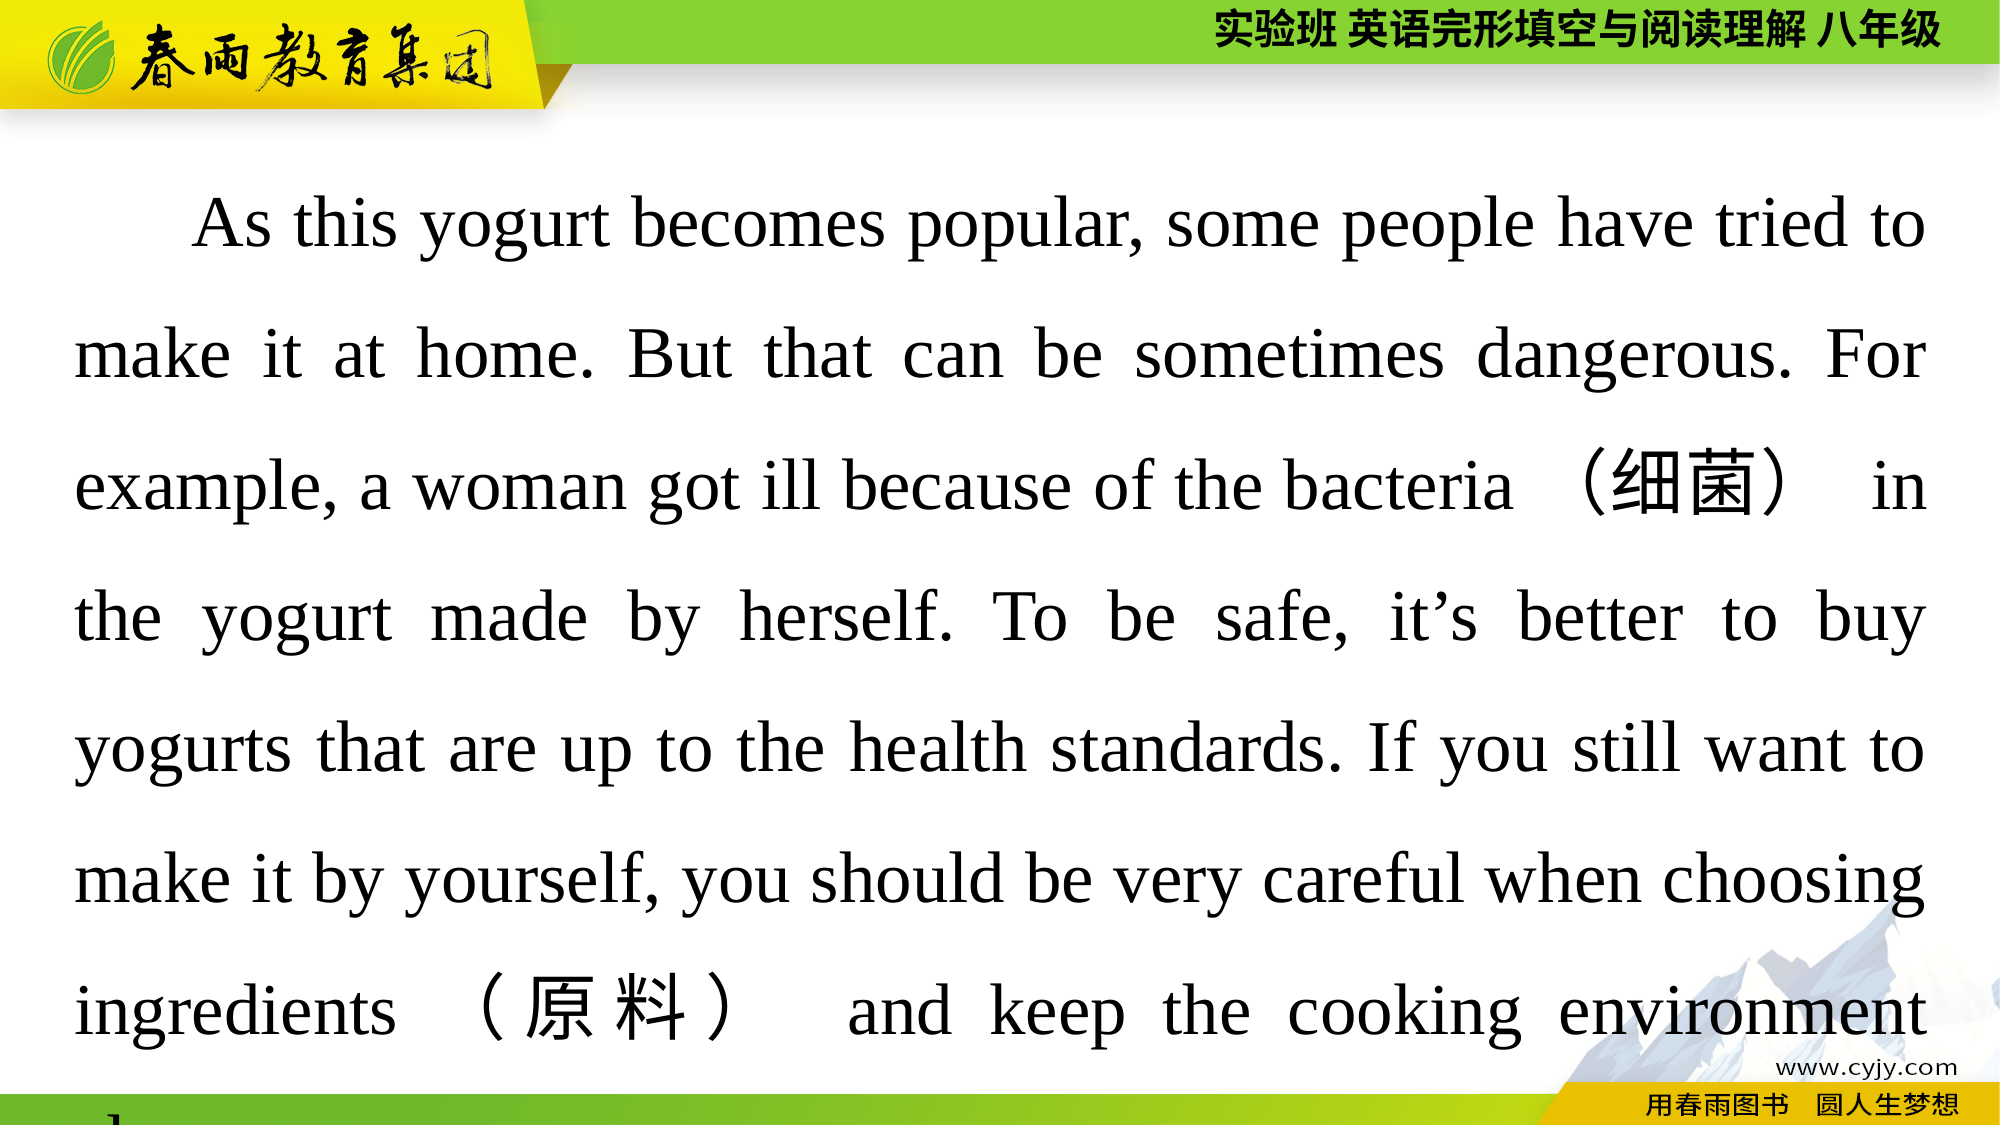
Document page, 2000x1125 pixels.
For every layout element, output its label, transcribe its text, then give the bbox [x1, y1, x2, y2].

list As this yogurt becomes popular, some people have tried to make it at home. But that can be sometimes dangerous. For example, a woman got ill because of the bacteria（细菌） in the yogurt made by herself. To be safe, it’s better to buy yogurts that are up to the health standards. If you still want to make it by yourself, you should be very careful when choosing ingredients（原料） and keep the cooking environment clean. [59, 122, 1944, 1049]
picture [0, 0, 2000, 1125]
